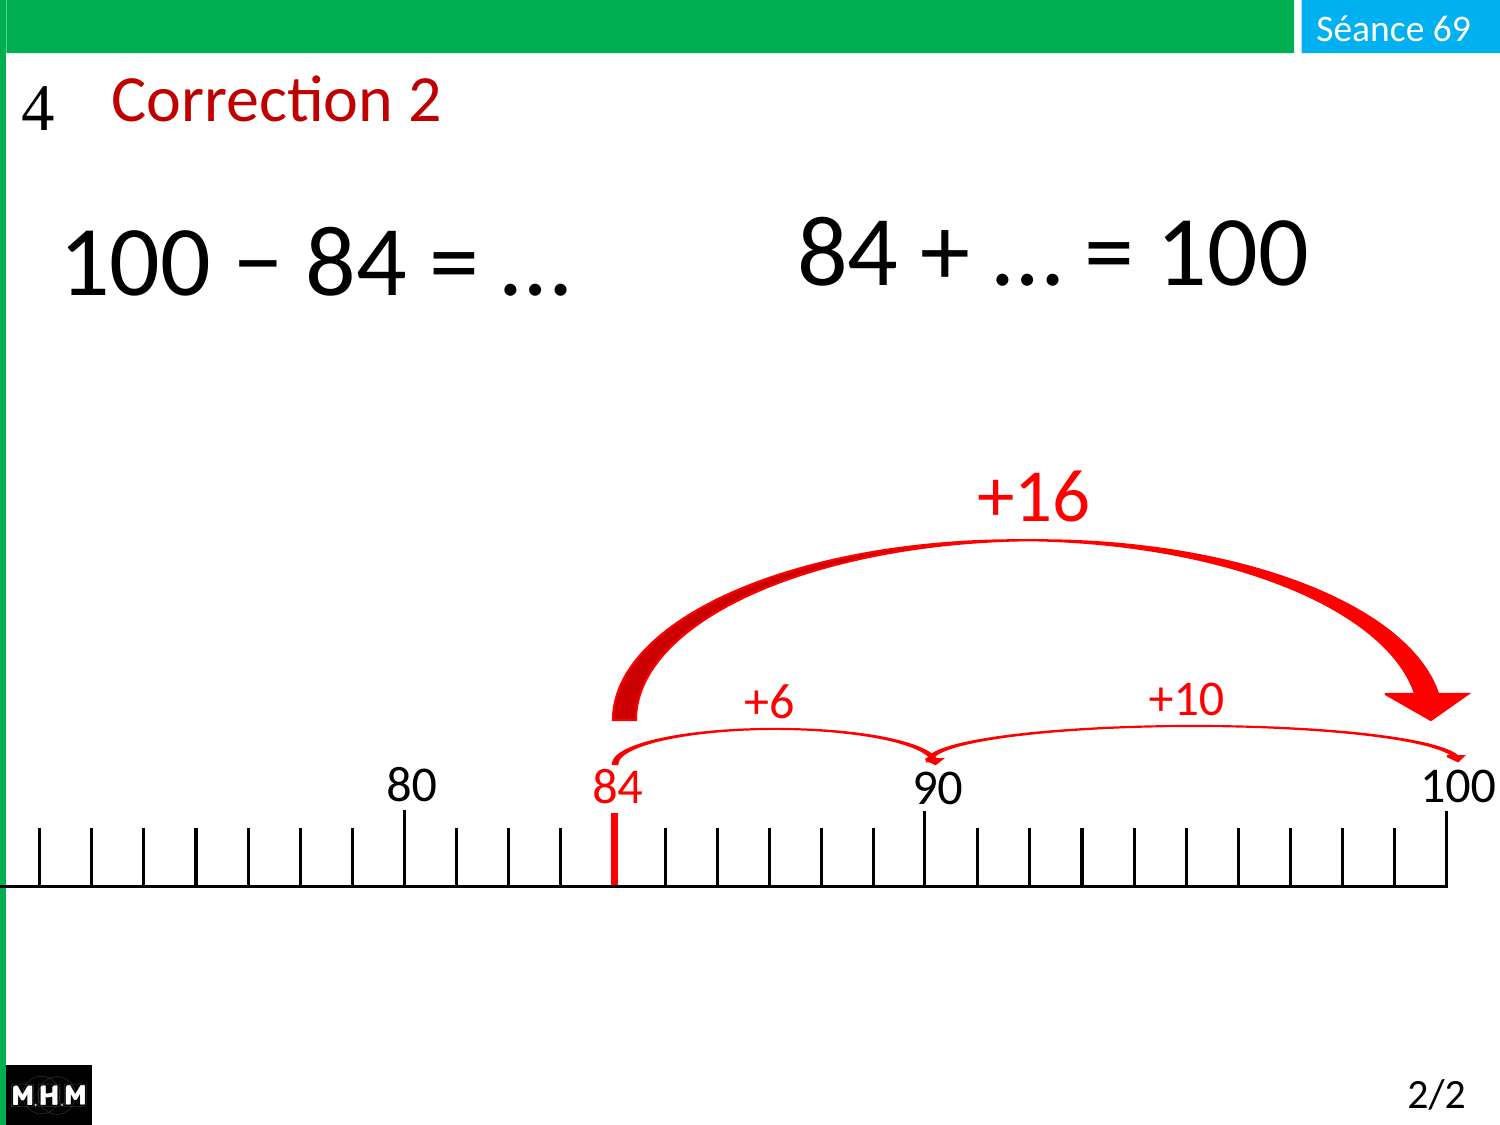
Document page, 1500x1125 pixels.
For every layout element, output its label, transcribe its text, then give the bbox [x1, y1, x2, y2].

text_box [1086, 544, 1472, 722]
text_box +16 [962, 439, 1187, 544]
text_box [0, 809, 1447, 888]
text_box +6 [729, 661, 845, 737]
text_box [1250, 725, 1466, 763]
text_box 84 + … = 100 [662, 178, 1444, 313]
text_box [925, 725, 1133, 763]
text_box 100 − 84 = … [0, 188, 706, 324]
text_box 84 [577, 746, 662, 809]
text_box [611, 540, 969, 722]
list 2/2 [1373, 1064, 1500, 1125]
text_box +10 [1133, 658, 1250, 734]
text_box [611, 729, 729, 766]
text_box [845, 731, 932, 756]
picture [6, 1065, 92, 1125]
text_box 100 [1405, 745, 1500, 821]
text_box 80 [371, 744, 456, 809]
text_box 90 [897, 747, 982, 809]
title Correction 2 [96, 57, 1391, 144]
text_box [931, 757, 945, 766]
